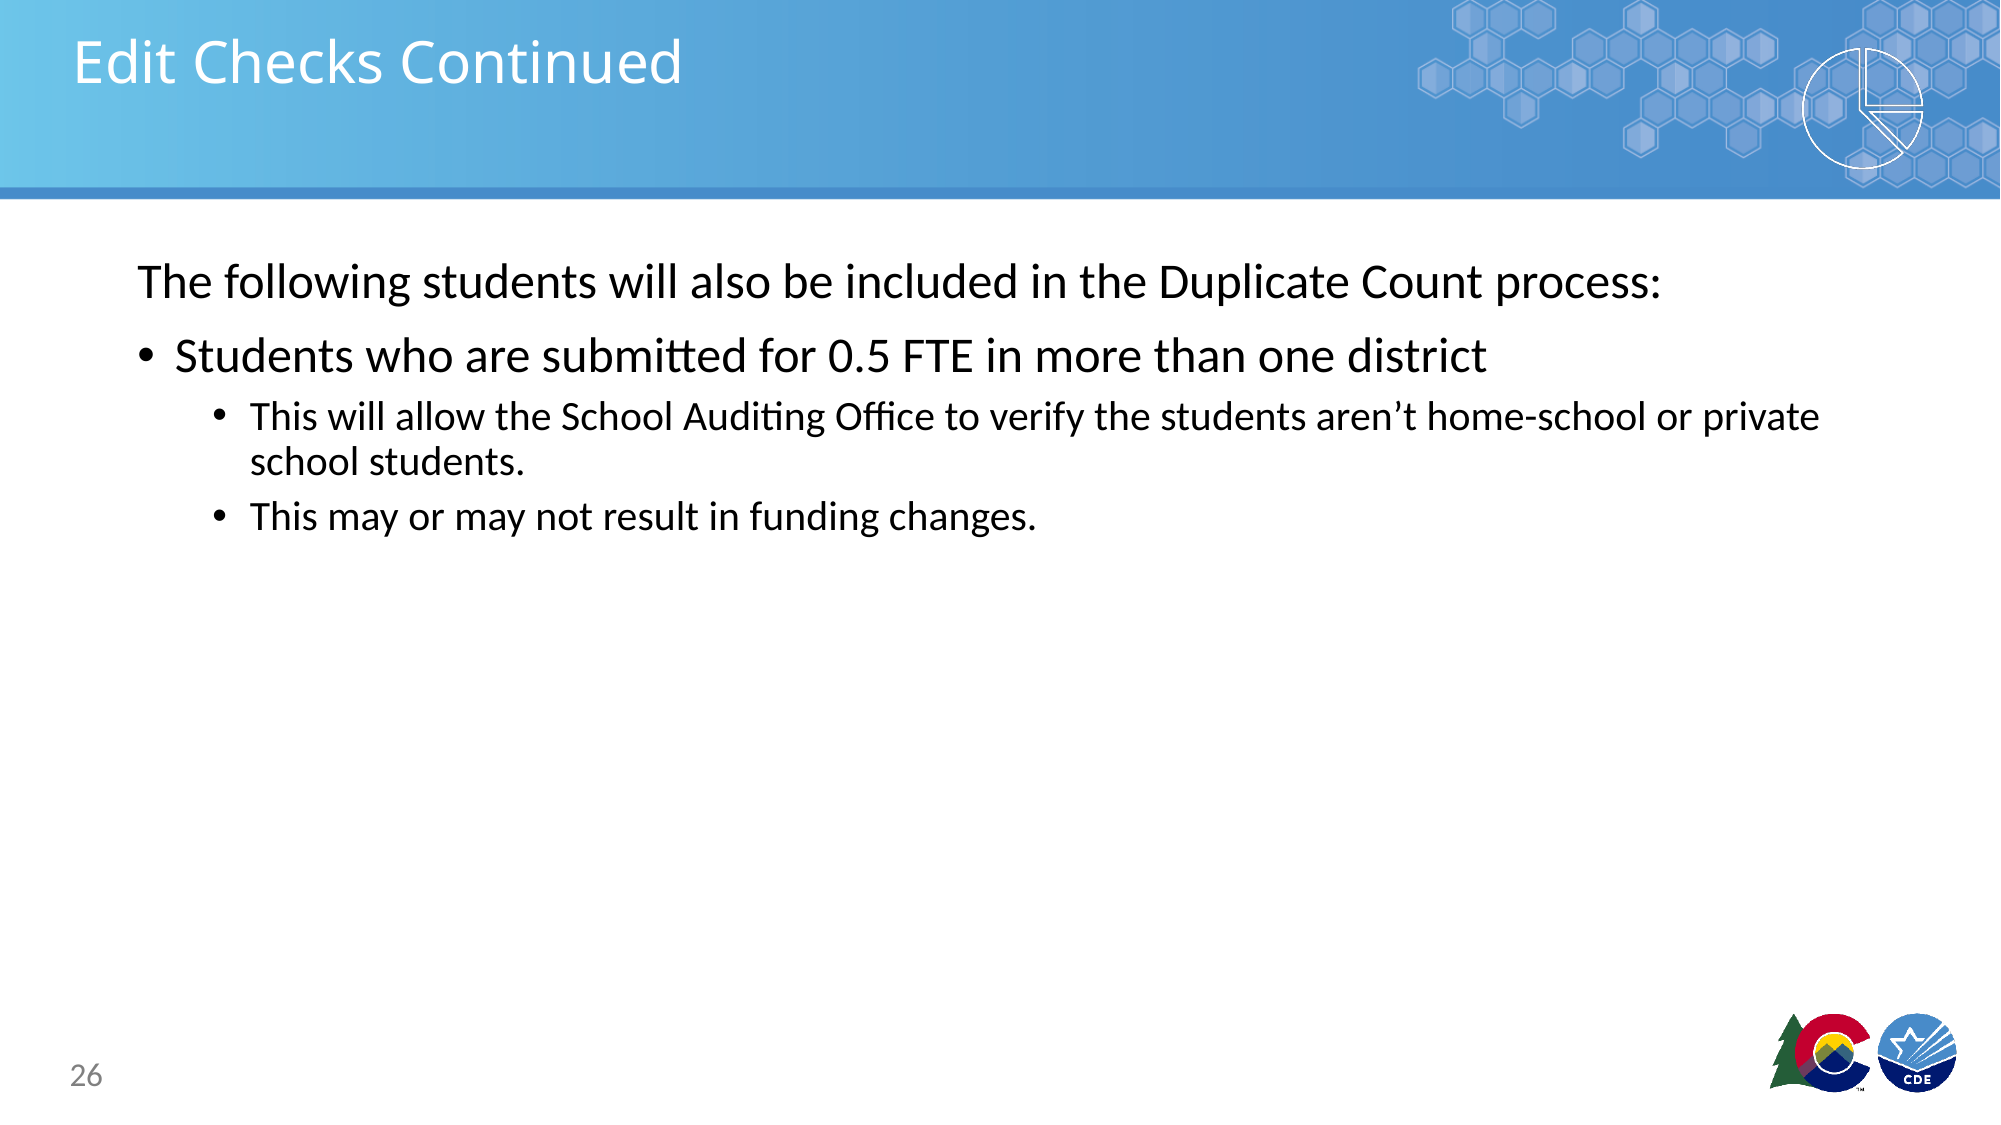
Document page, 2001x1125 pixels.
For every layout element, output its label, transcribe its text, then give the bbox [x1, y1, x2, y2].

list The following students will also be included in the Duplicate Count process:​ Students who are submitted for 0.5 FTE in more than one district​ This will allow the School Auditing Office to verify the students aren’t home-school or private school students.​ This may or may not result in funding changes.​ [137, 254, 1863, 969]
picture [0, 0, 2000, 200]
picture [1768, 1012, 1957, 1093]
slide_number 26 [54, 1042, 505, 1103]
title Edit Checks Continued [72, 33, 1396, 182]
